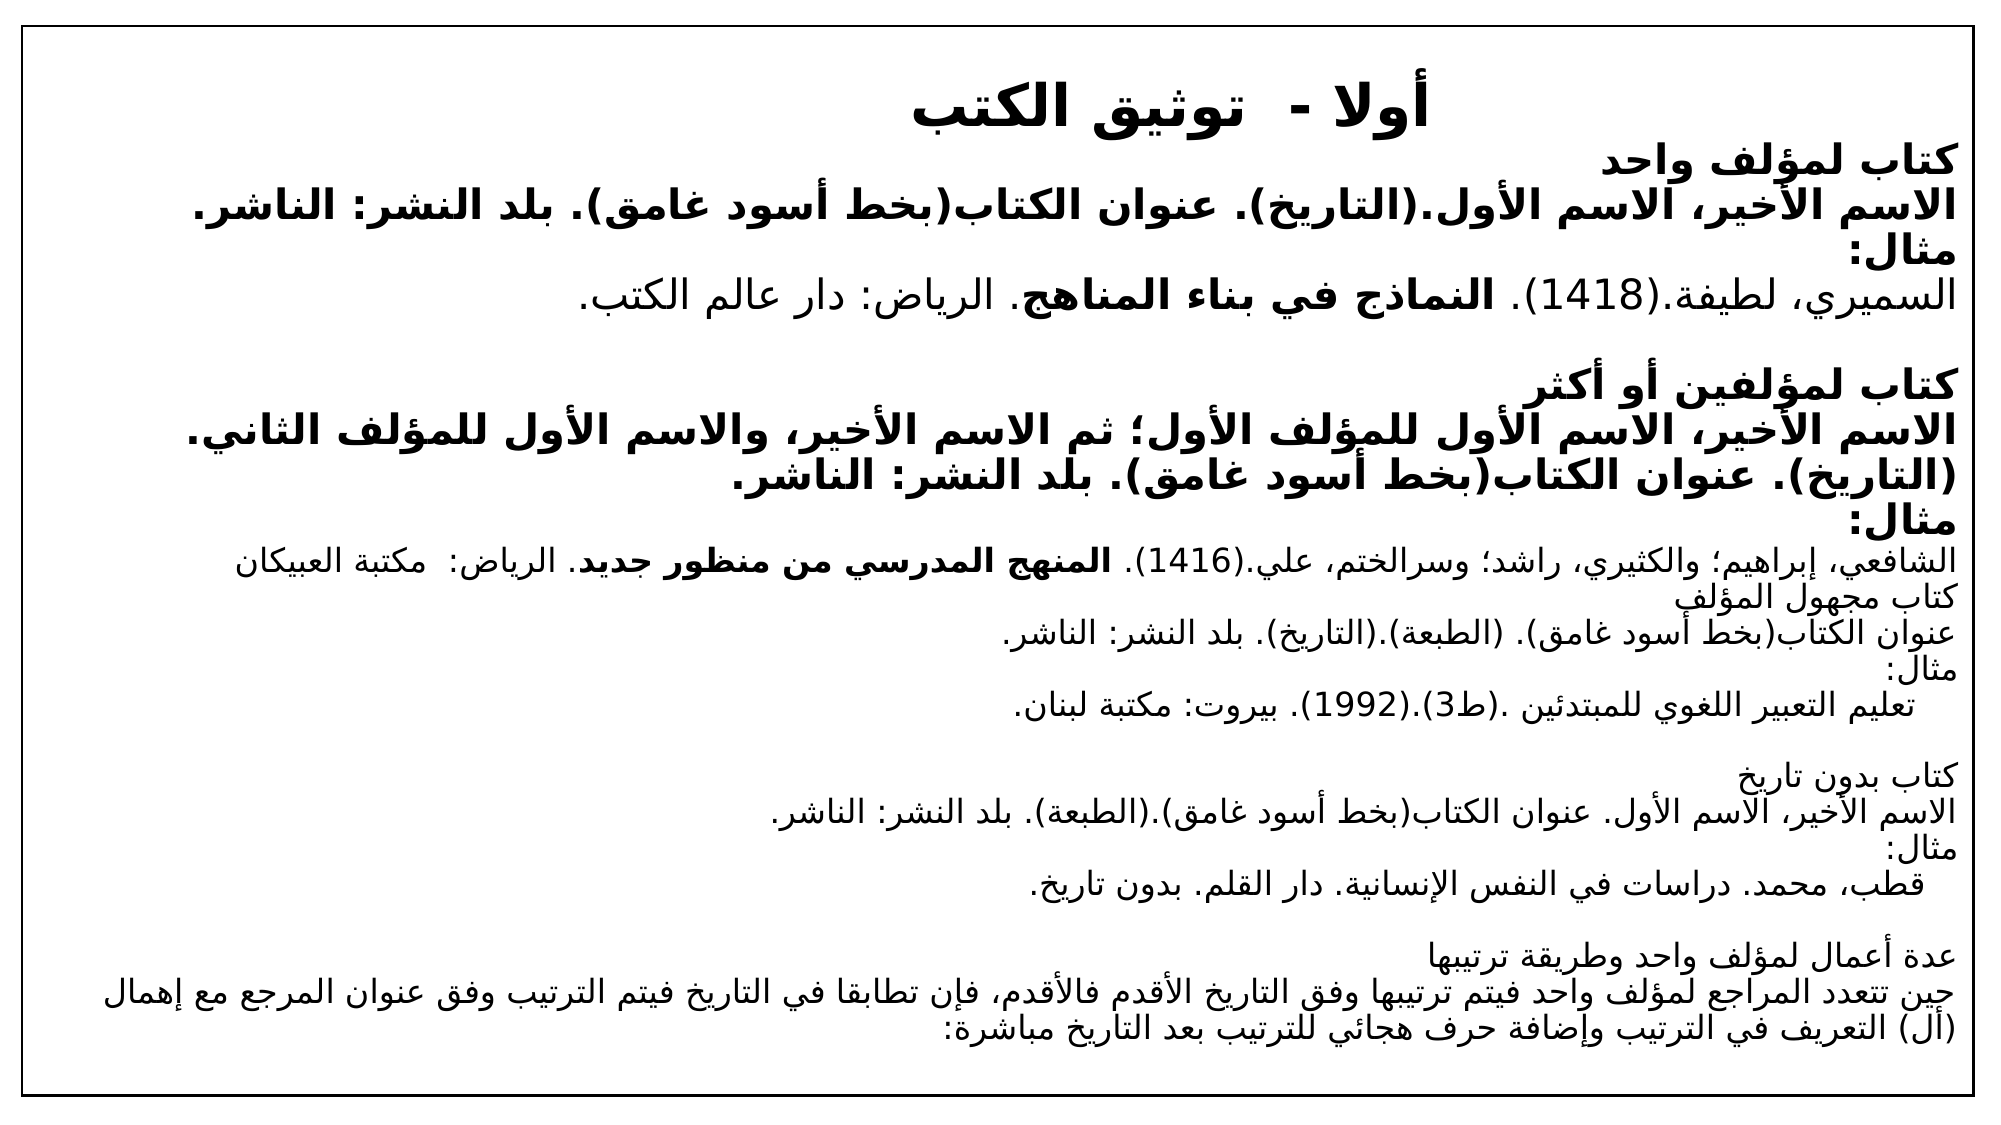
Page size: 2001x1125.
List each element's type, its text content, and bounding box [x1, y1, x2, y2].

title أولا - توثيق الكتب كتاب لمؤلف واحد الاسم الأخير، الاسم الأول.(التاريخ). عنوان الكتاب(بخط أسود غامق). بلد النشر: الناشر. مثال: السميري، لطيفة.(1418). النماذج في بناء المناهج. الرياض: دار عالم الكتب. كتاب لمؤلفين أو أكثر الاسم الأخير، الاسم الأول للمؤلف الأول؛ ثم الاسم الأخير، والاسم الأول للمؤلف الثاني.(التاريخ). عنوان الكتاب(بخط أسود غامق). بلد النشر: الناشر. مثال: الشافعي، إبراهيم؛ والكثيري، راشد؛ وسرالختم، علي.(1416). المنهج المدرسي من منظور جديد. الرياض: مكتبة العبيكان كتاب مجهول المؤلف عنوان الكتاب(بخط أسود غامق). (الطبعة).(التاريخ). بلد النشر: الناشر. مثال: تعليم التعبير اللغوي للمبتدئين .(ط3).(1992). بيروت: مكتبة لبنان. كتاب بدون تاريخ الاسم الأخير، الاسم الأول. عنوان الكتاب(بخط أسود غامق).(الطبعة). بلد النشر: الناشر. مثال: قطب، محمد. دراسات في النفس الإنسانية. دار القلم. بدون تاريخ. عدة أعمال لمؤلف واحد وطريقة ترتيبها حين تتعدد المراجع لمؤلف واحد فيتم ترتيبها وفق التاريخ الأقدم فالأقدم، فإن تطابقا في التاريخ فيتم الترتيب وفق عنوان المرجع مع إهمال (أل) التعريف في الترتيب وإضافة حرف هجائي للترتيب بعد التاريخ مباشرة: [21, 25, 1975, 1097]
